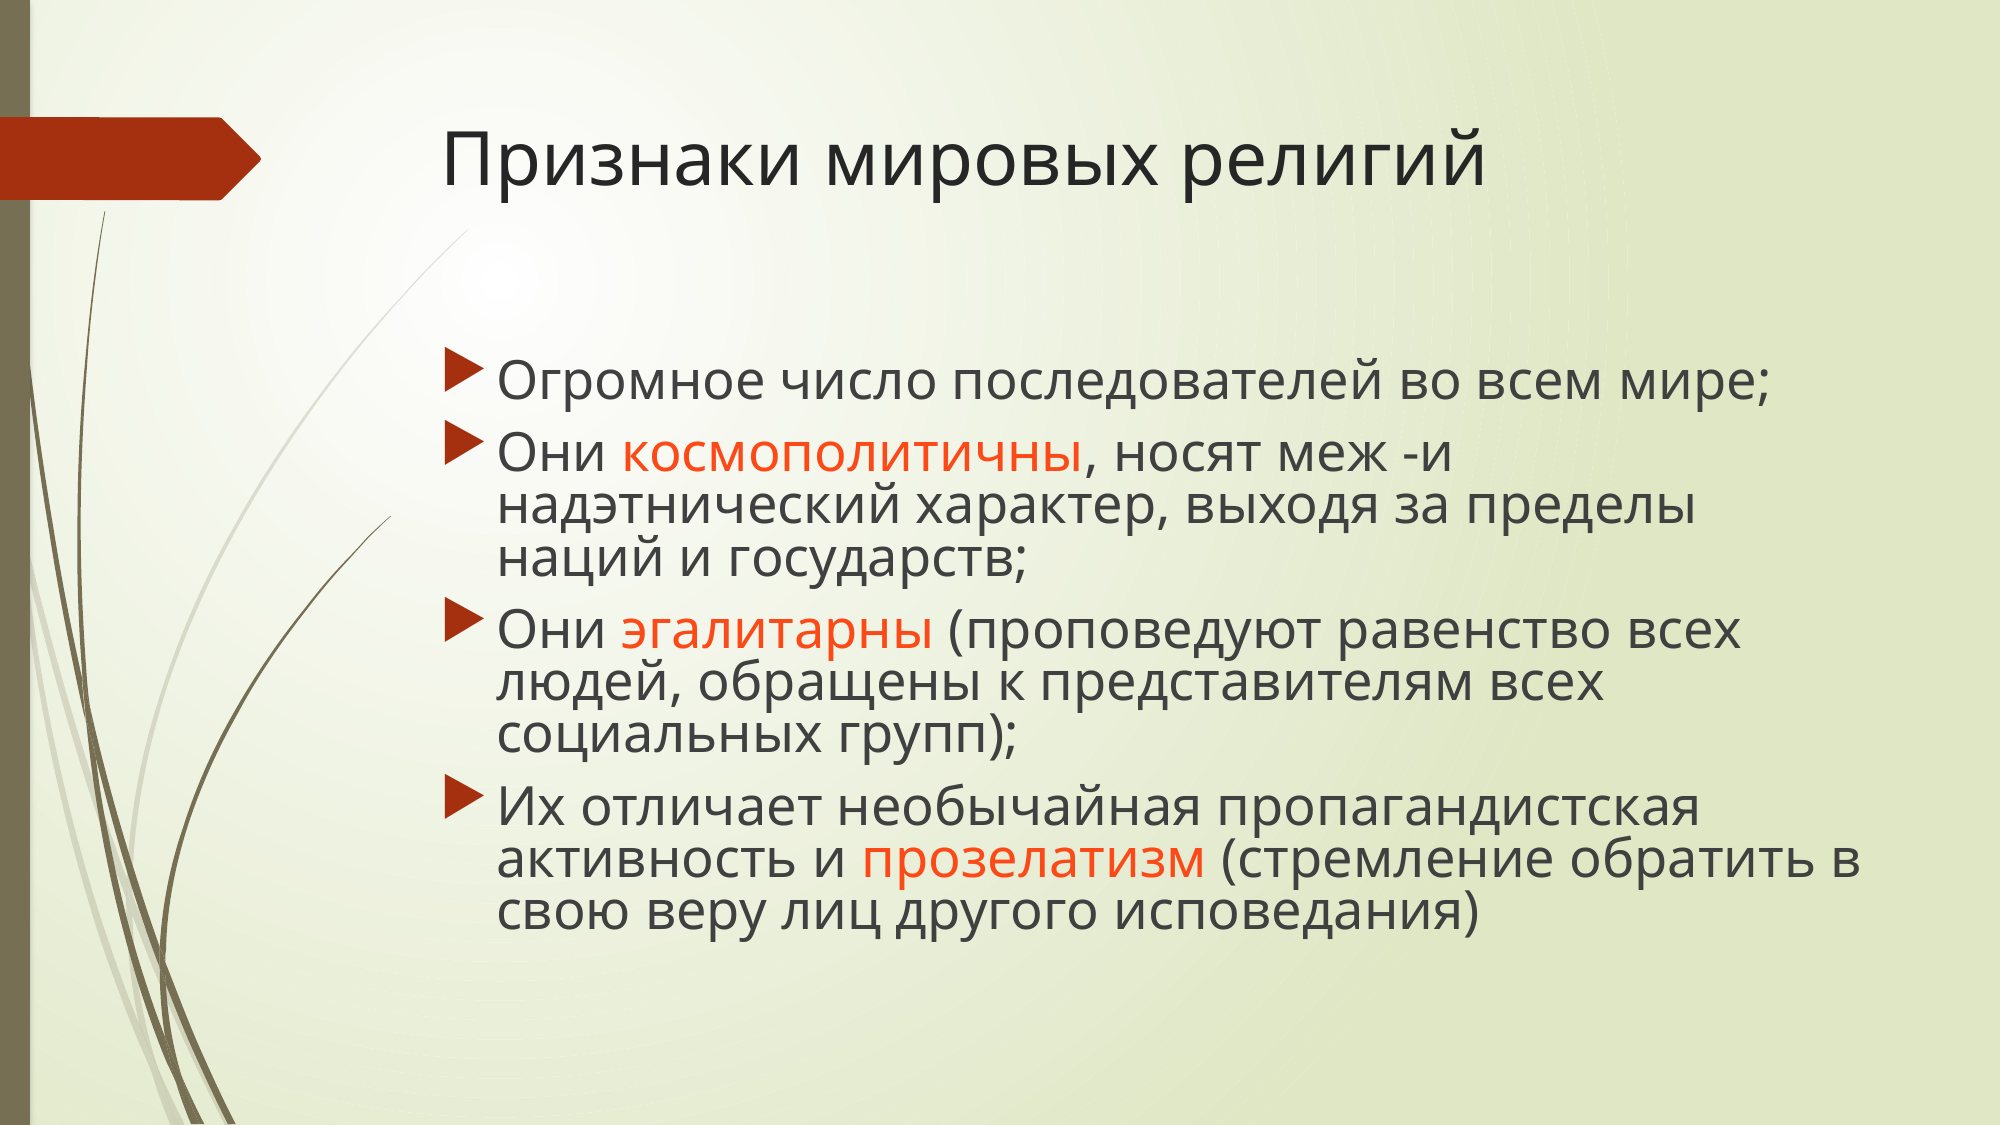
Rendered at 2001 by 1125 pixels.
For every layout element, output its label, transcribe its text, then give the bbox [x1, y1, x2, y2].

title Признаки мировых религий [425, 102, 1888, 313]
list Огромное число последователей во всем мире; Они космополитичны, носят меж -и надэтнический характер, выходя за пределы наций и государств; Они эгалитарны (проповедуют равенство всех людей, обращены к представителям всех социальных групп); Их отличает необычайная пропагандистская активность и прозелатизм (стремление обратить в свою веру лиц другого исповедания) [424, 350, 1888, 970]
